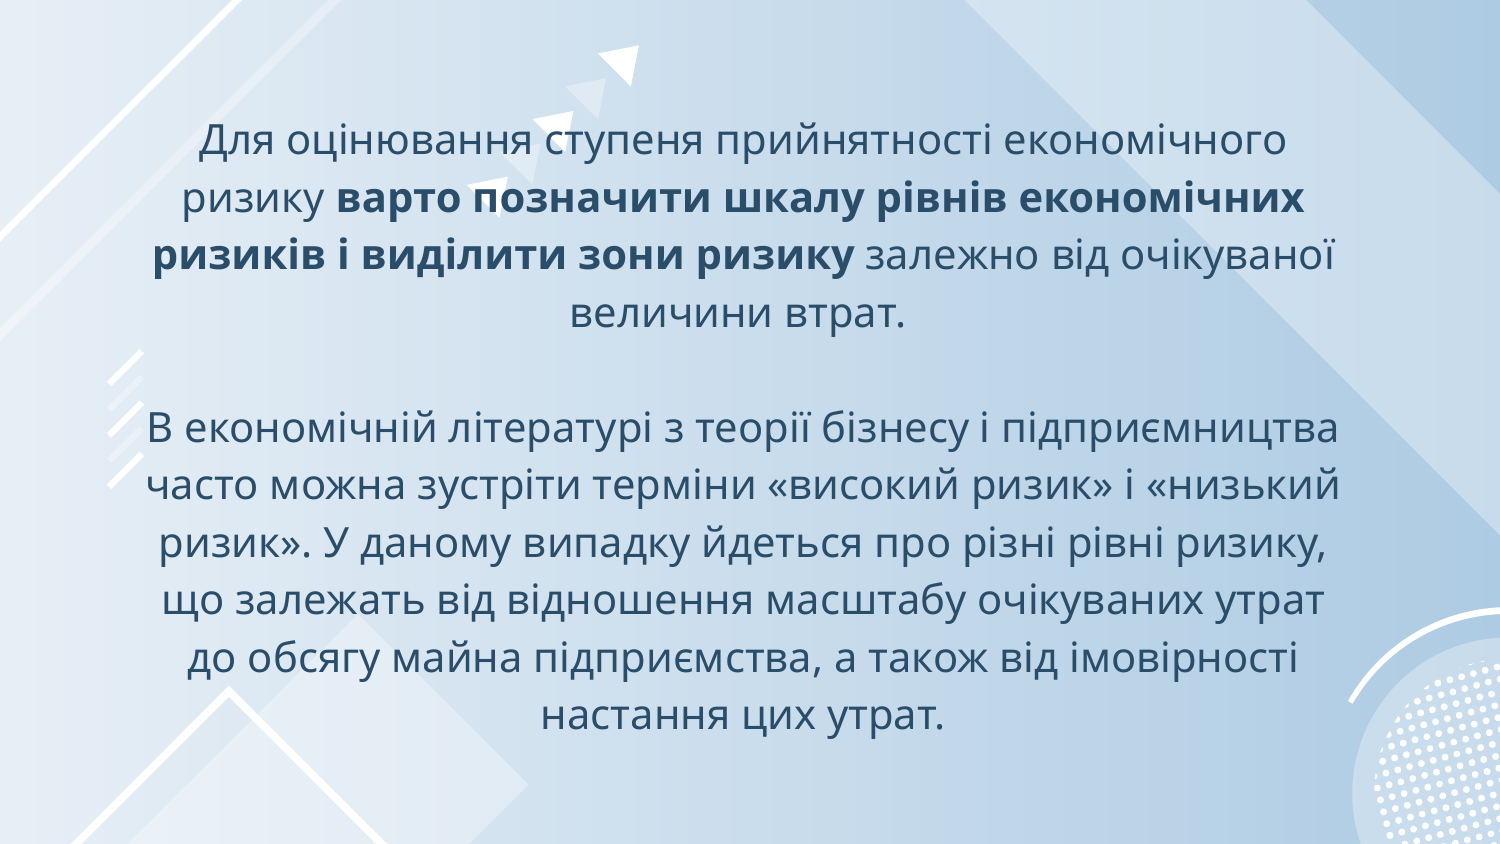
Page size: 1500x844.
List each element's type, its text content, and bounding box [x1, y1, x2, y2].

title Для оцінювання ступеня прийнятності економічного ризику варто позначити шкалу рівнів економічних ризиків і виділити зони ризику залежно від очікуваної величини втрат. В економічній літературі з теорії бізнесу і підприємництва часто можна зустріти терміни «високий ризик» і «низький ризик». У даному випадку йдеться про різні рівні ризику, що залежать від відношення масштабу очікуваних утрат до обсягу майна підприємства, а також від імовірності настання цих утрат. [118, 291, 1369, 553]
